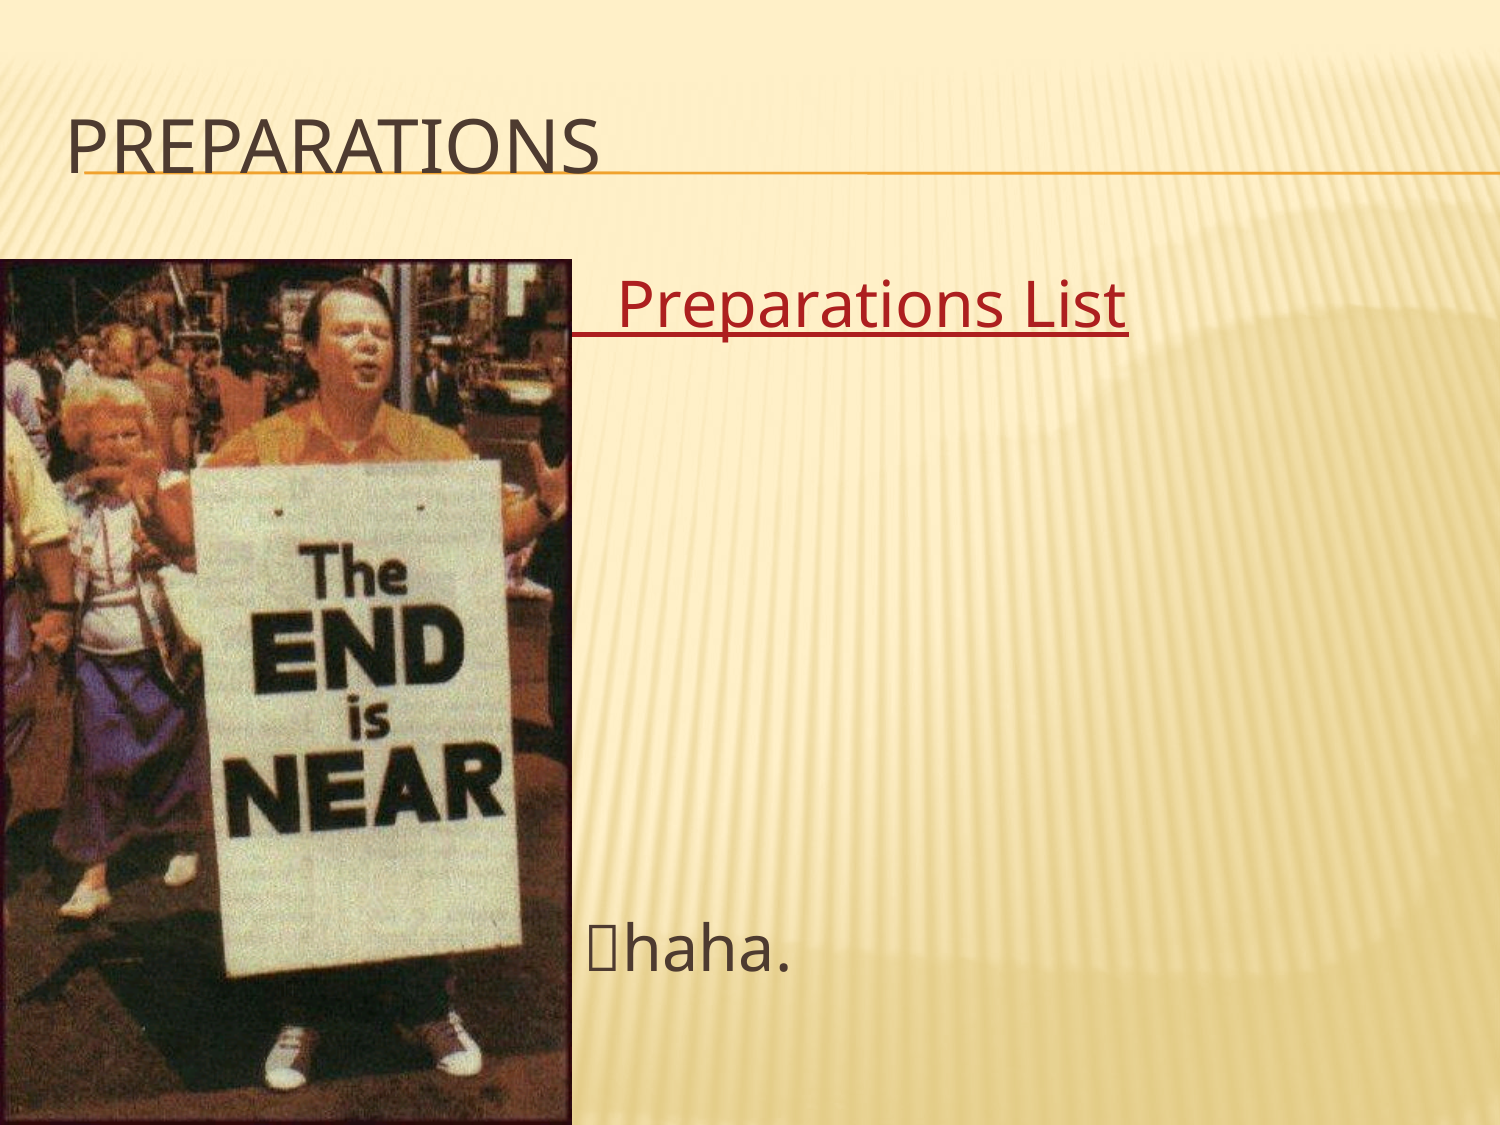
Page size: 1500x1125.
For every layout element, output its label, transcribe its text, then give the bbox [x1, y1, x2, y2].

list Preparations List haha. [50, 254, 1475, 998]
title Preparations [50, 75, 1475, 213]
picture [0, 258, 573, 1125]
